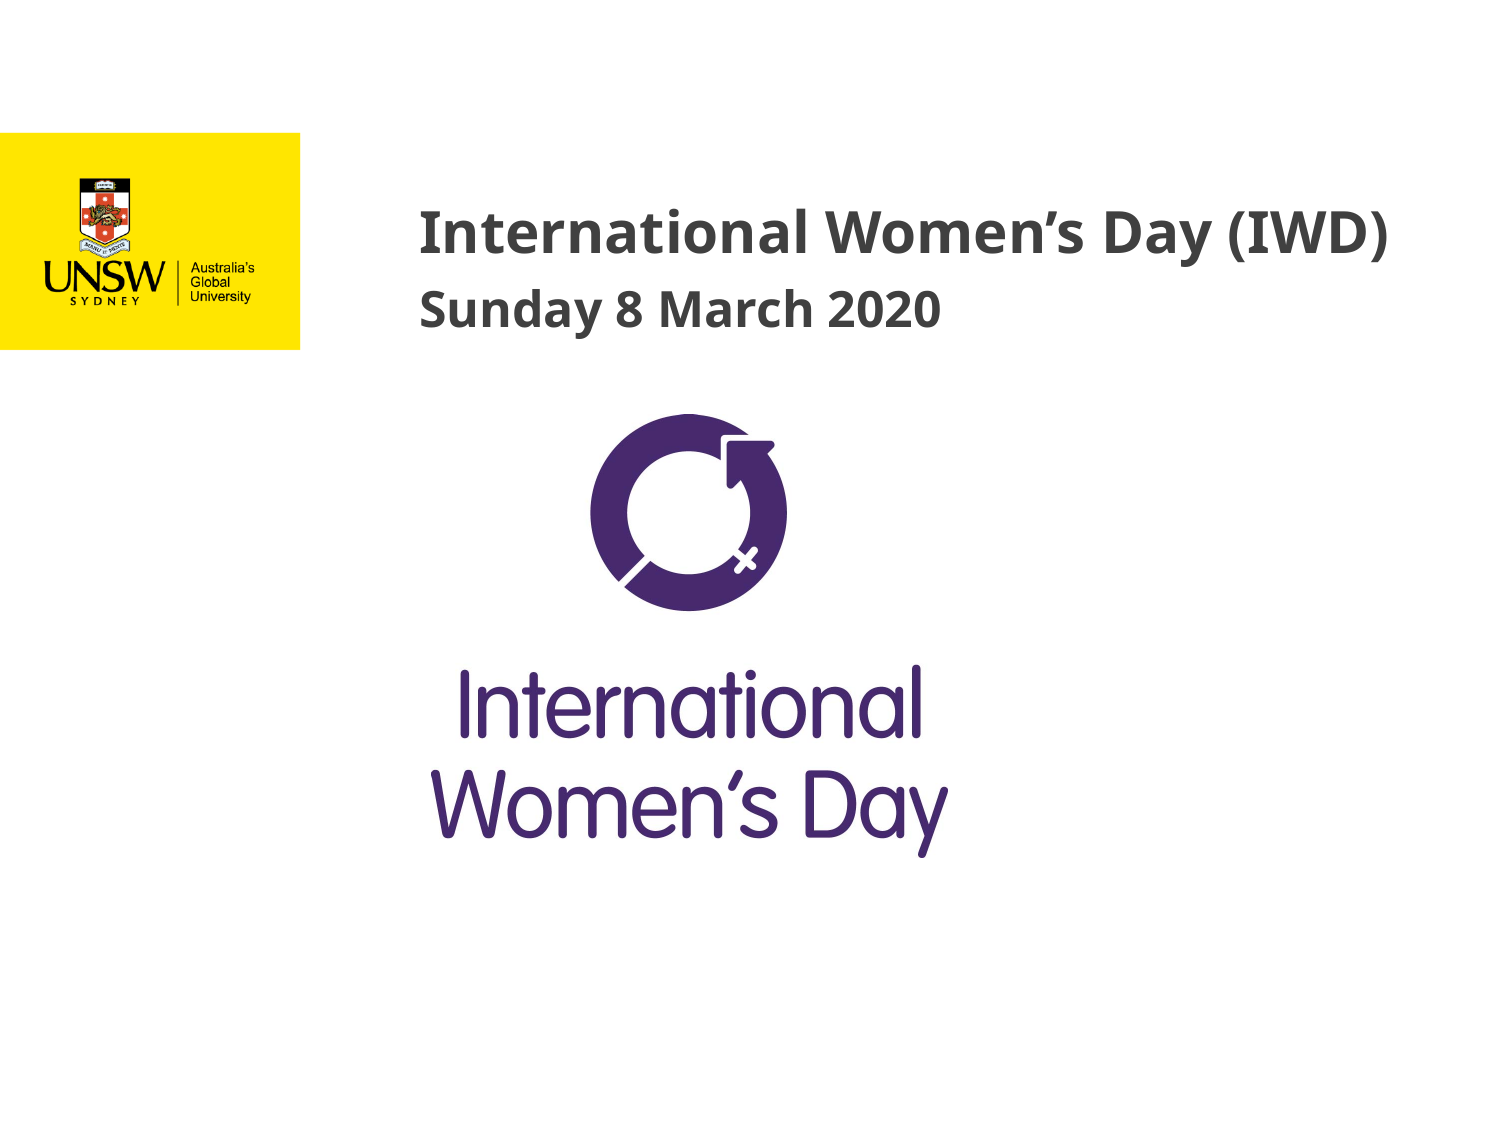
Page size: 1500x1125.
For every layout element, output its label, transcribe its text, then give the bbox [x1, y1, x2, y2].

list International Women’s Day (IWD) Sunday 8 March 2020 [419, 137, 1447, 338]
picture [0, 0, 1500, 1125]
